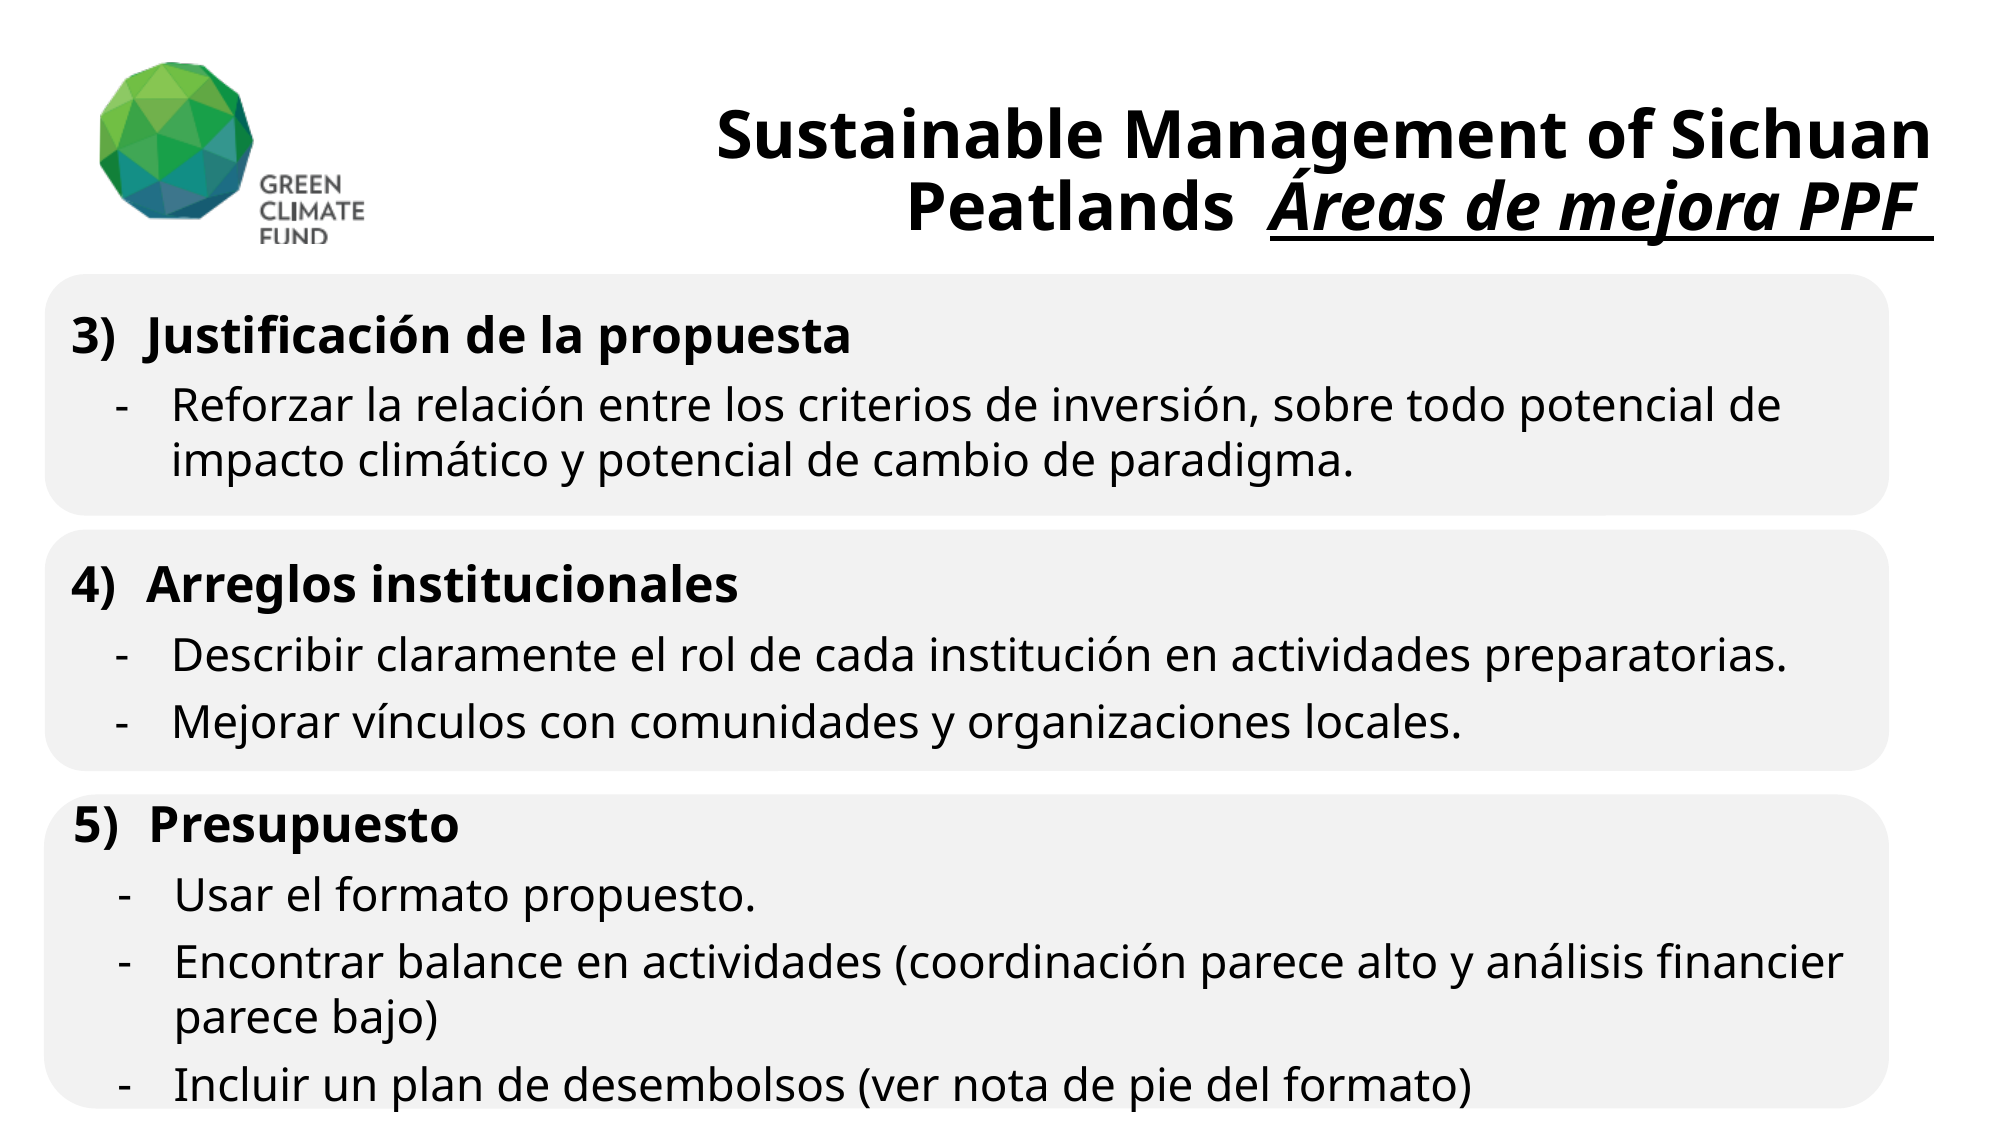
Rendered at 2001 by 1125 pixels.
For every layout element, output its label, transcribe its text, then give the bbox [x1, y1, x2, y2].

text_box Presupuesto Usar el formato propuesto. Encontrar balance en actividades (coordinación parece alto y análisis financier parece bajo) Incluir un plan de desembolsos (ver nota de pie del formato) [41, 792, 1892, 1111]
text_box Arreglos institucionales Describir claramente el rol de cada institución en actividades preparatorias. Mejorar vínculos con comunidades y organizaciones locales. [42, 527, 1892, 774]
title Sustainable Management of Sichuan Peatlands Áreas de mejora PPF [529, 29, 1949, 317]
text_box Justificación de la propuesta Reforzar la relación entre los criterios de inversión, sobre todo potencial de impacto climático y potencial de cambio de paradigma. [42, 272, 1892, 518]
